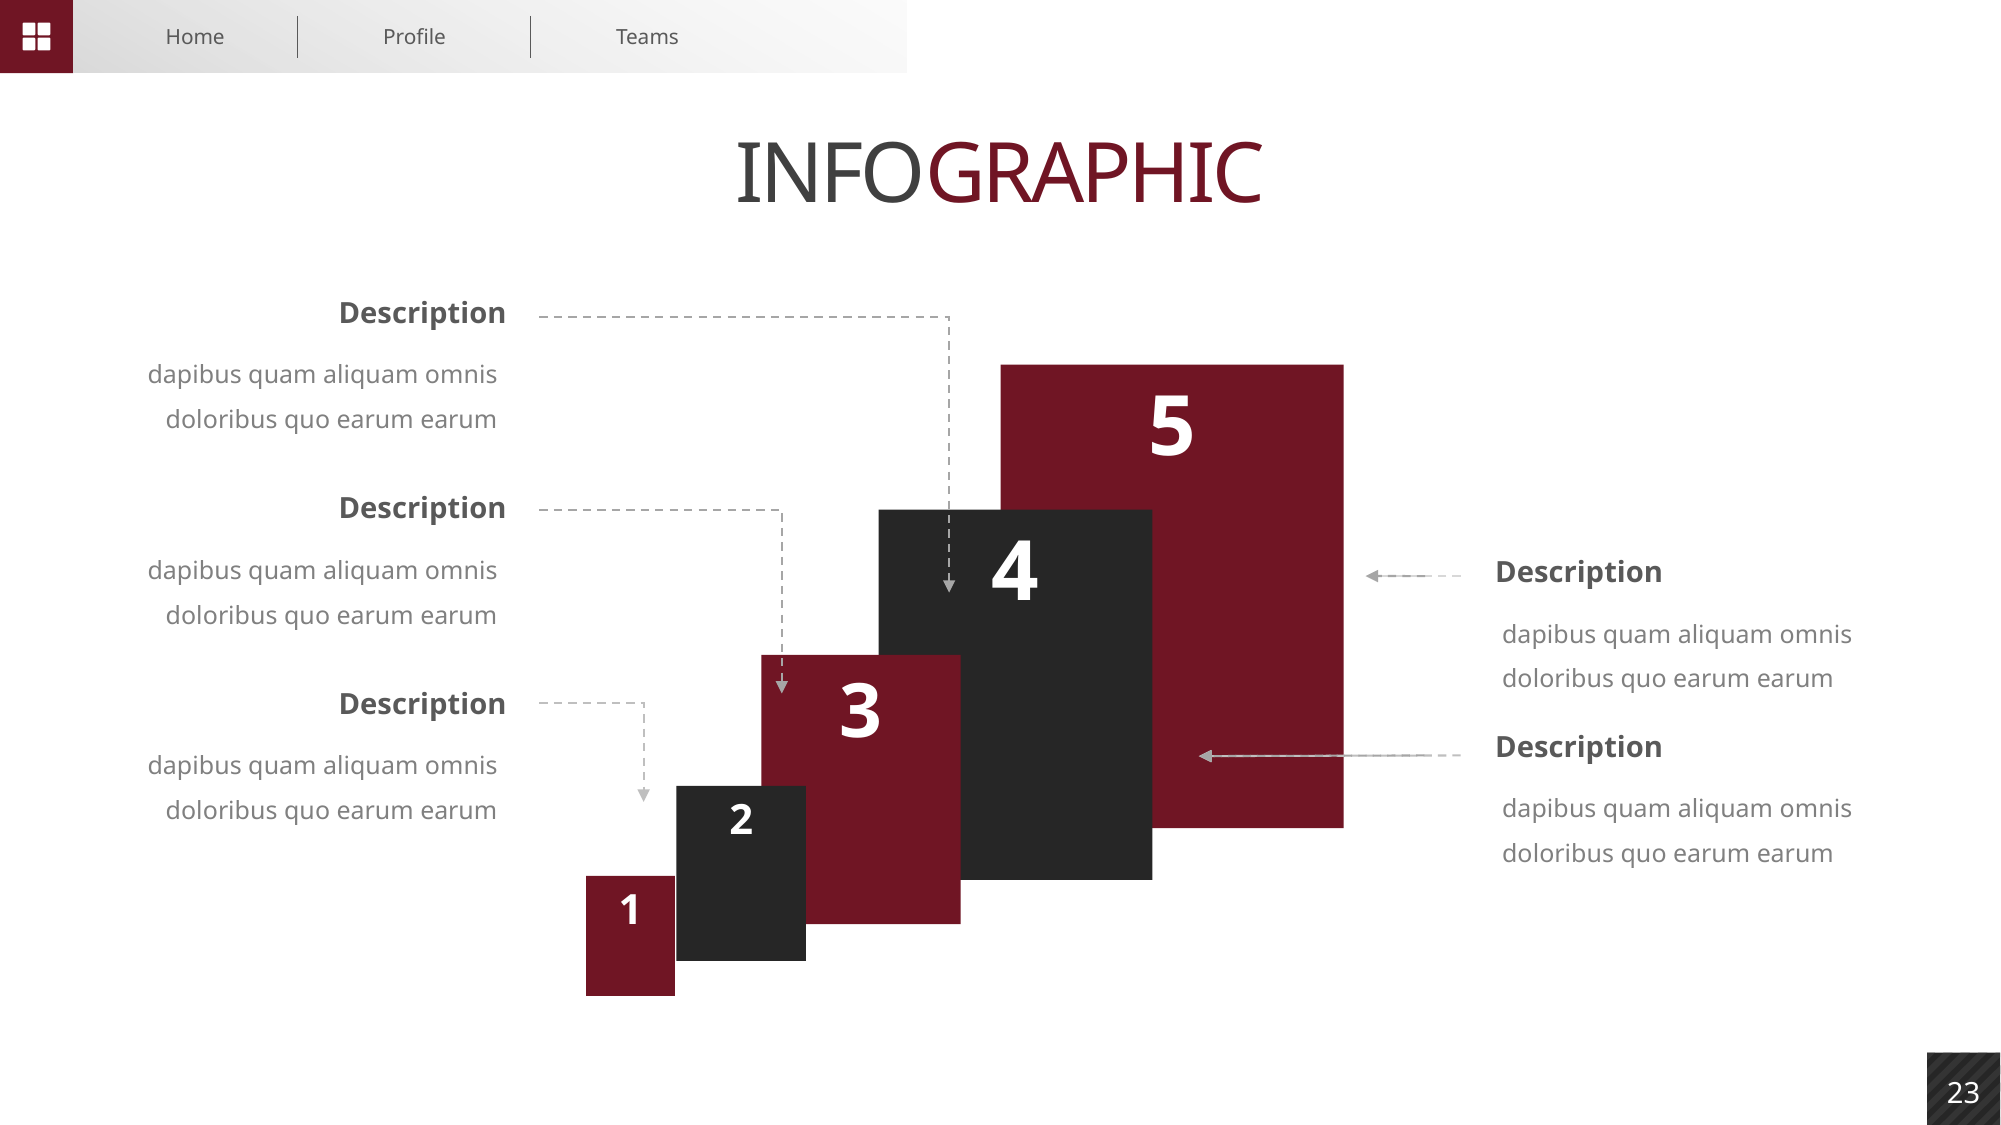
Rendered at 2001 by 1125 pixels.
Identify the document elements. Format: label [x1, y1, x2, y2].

text_box [0, 0, 2001, 1125]
